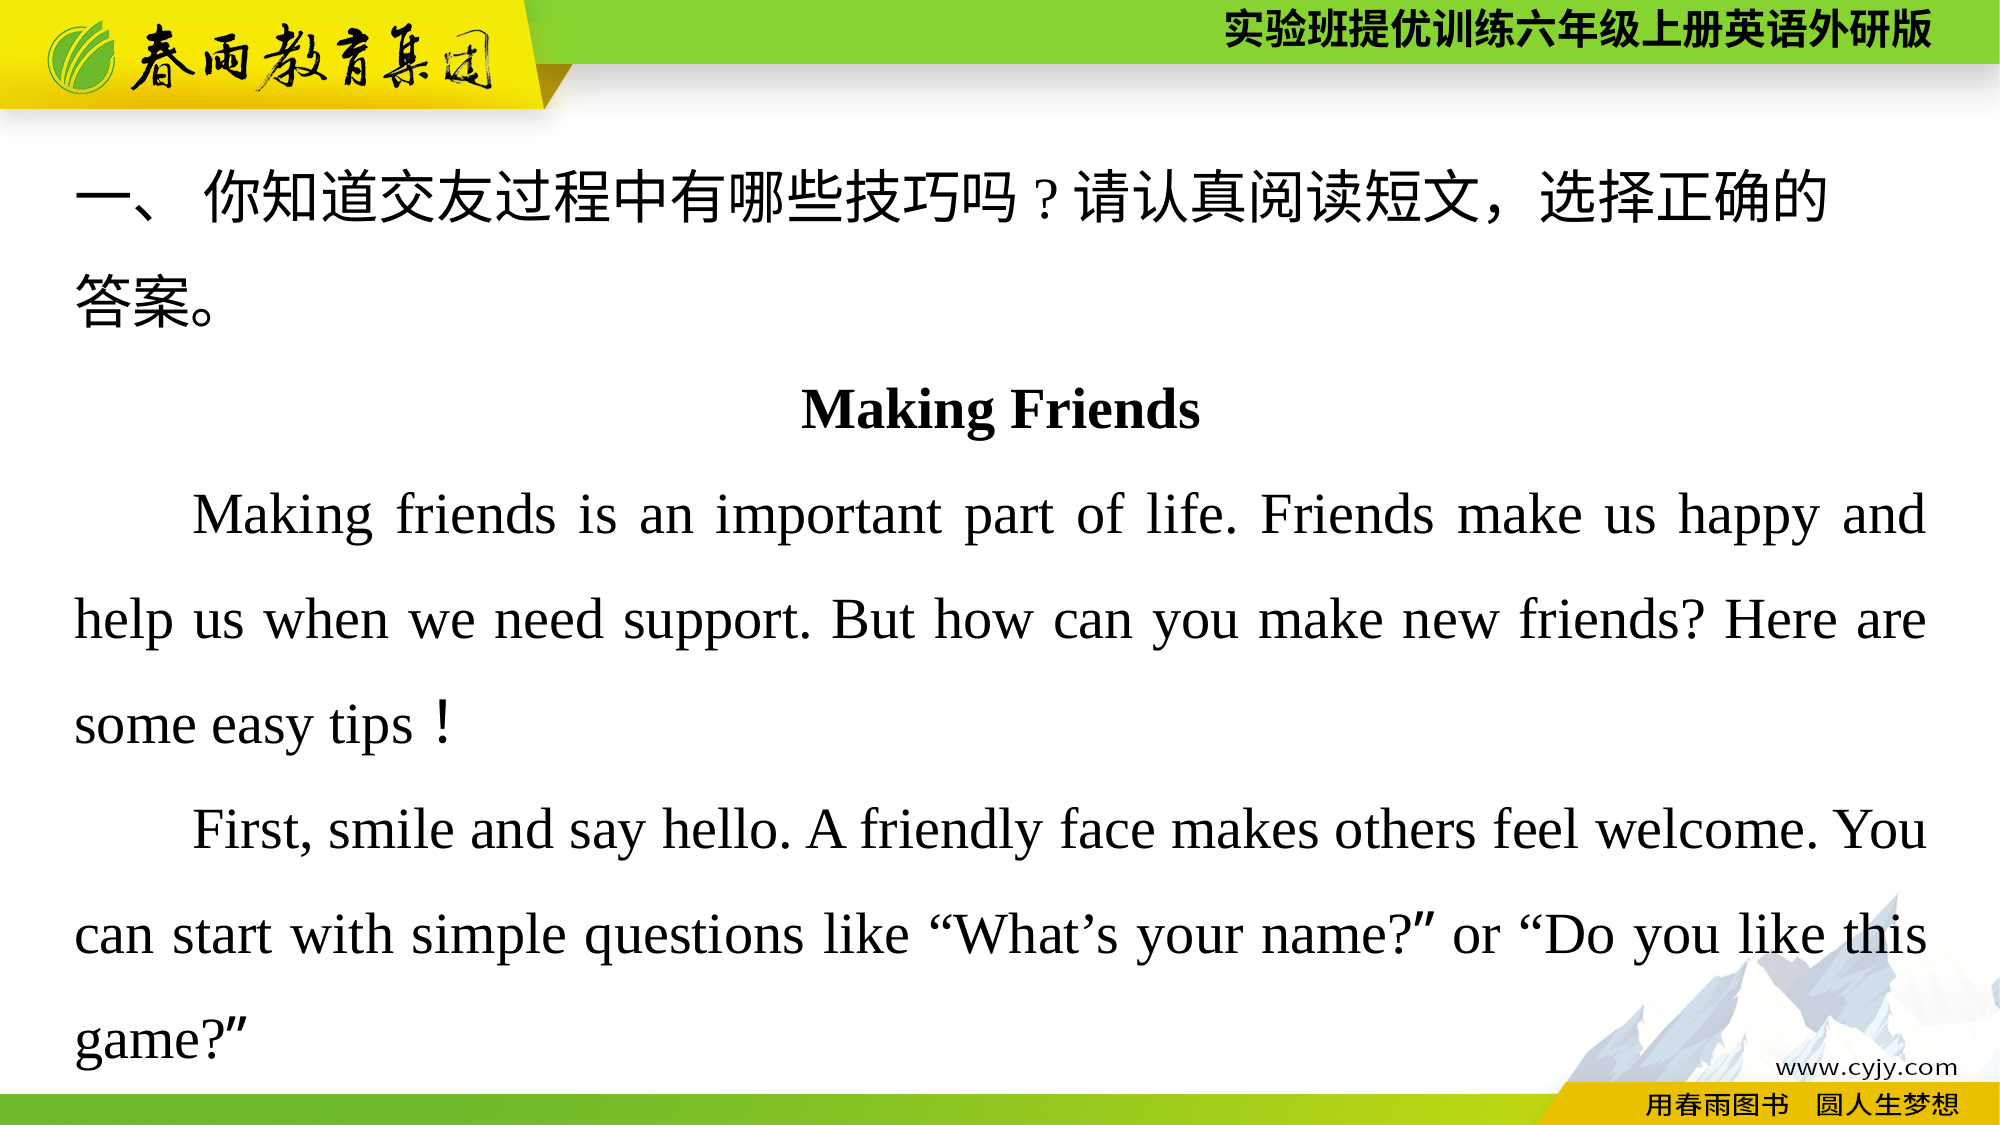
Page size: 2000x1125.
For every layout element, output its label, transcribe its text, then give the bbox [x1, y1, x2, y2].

list 一、 你知道交友过程中有哪些技巧吗?请认真阅读短文，选择正确的 答案。 Making Friends Making friends is an important part of life. Friends make us happy and help us when we need support. But how can you make new friends? Here are some easy tips！ First, smile and say hello. A friendly face makes others feel welcome. You can start with simple questions like “What’s your name?” or “Do you like this game?” [59, 117, 1944, 1088]
picture [0, 0, 2000, 1125]
